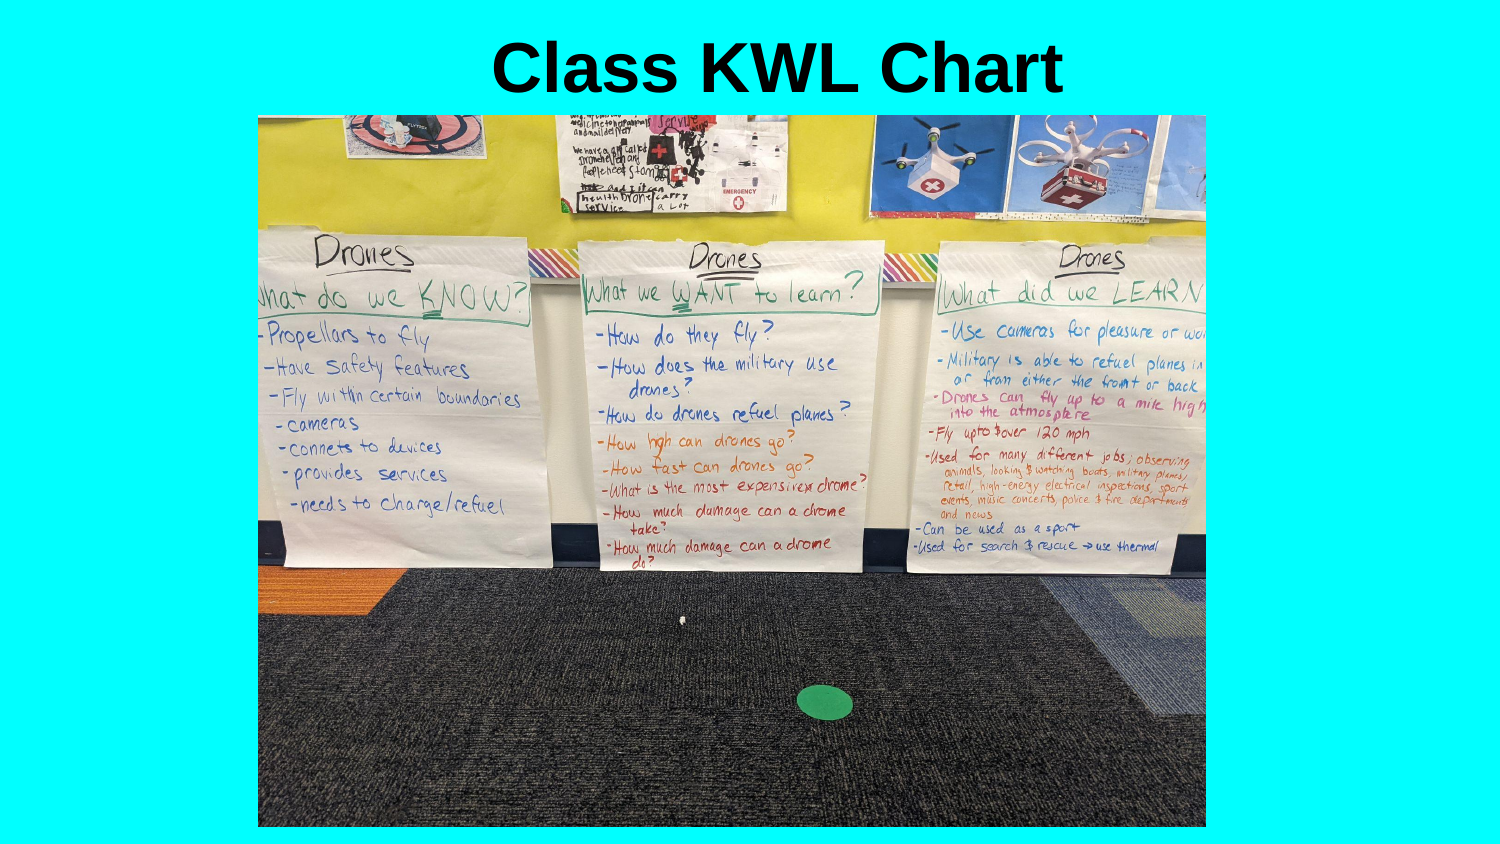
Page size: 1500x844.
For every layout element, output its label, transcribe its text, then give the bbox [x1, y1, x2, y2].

picture [257, 115, 1206, 827]
text_box Class KWL Chart [218, 7, 1338, 123]
